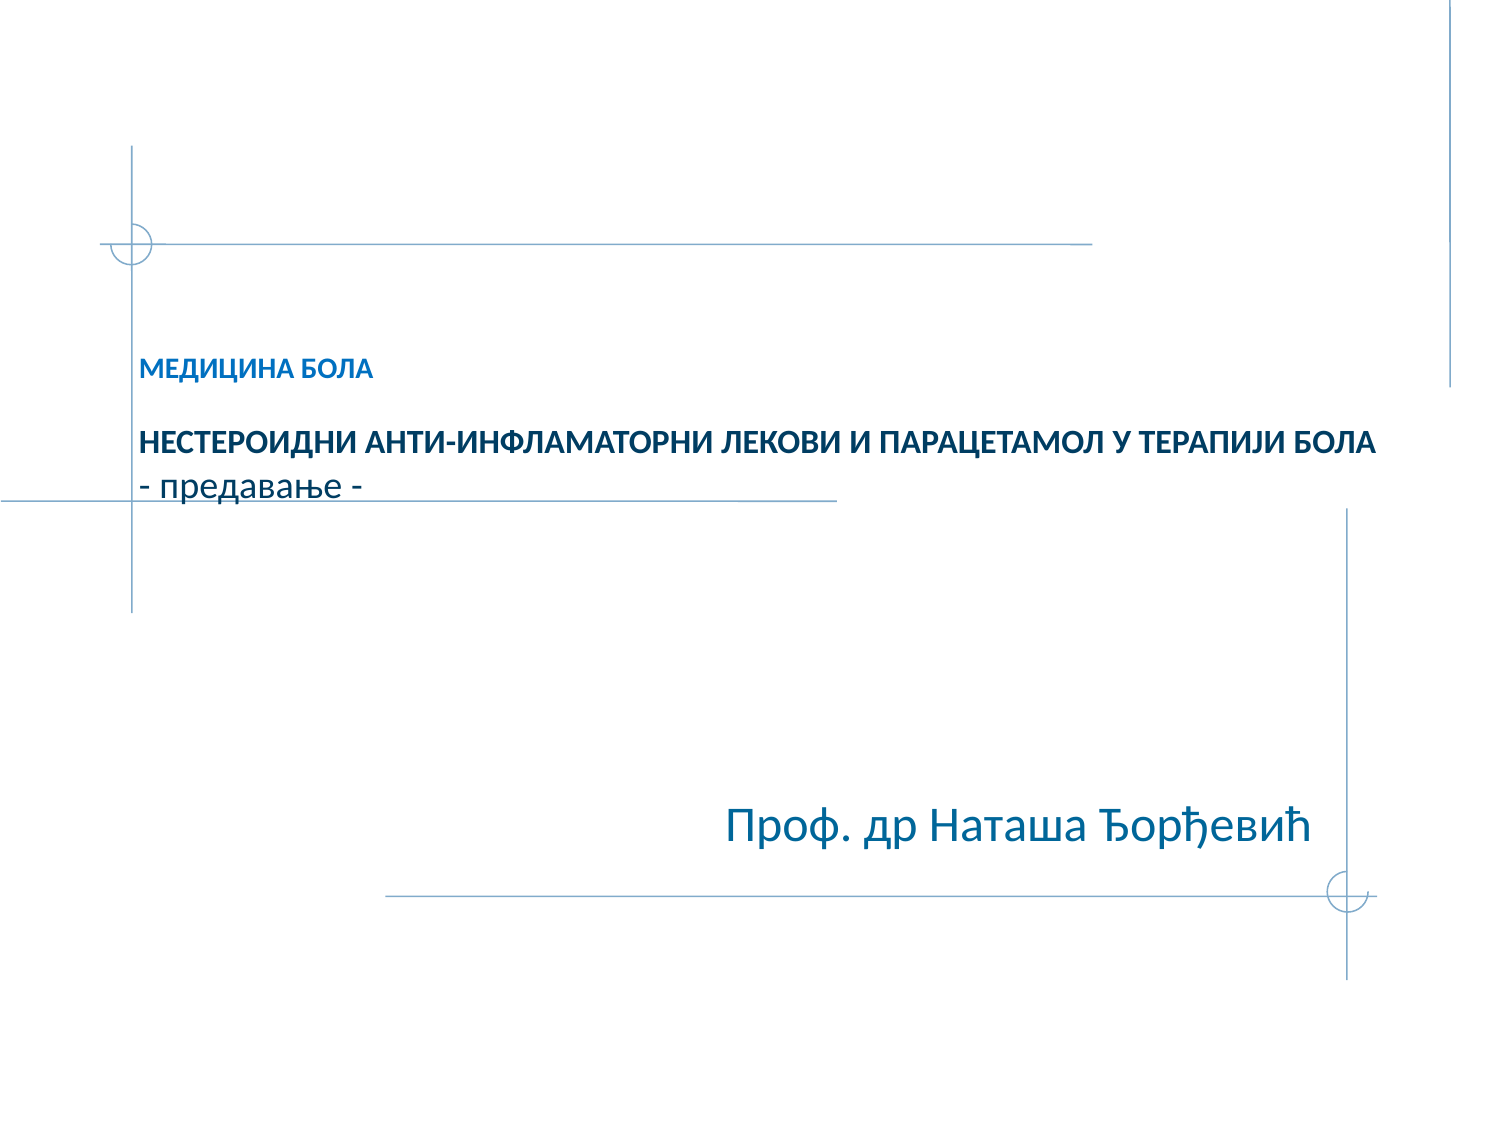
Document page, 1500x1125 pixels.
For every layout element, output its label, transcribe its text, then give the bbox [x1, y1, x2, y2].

subtitle Проф. др Наташа Ђорђевић [277, 574, 1328, 862]
title МЕДИЦИНА БОЛА НЕСТЕРОИДНИ АНТИ-ИНФЛАМАТОРНИ ЛЕКОВИ И ПАРАЦЕТАМОЛ У ТЕРАПИЈИ БОЛА - предавање - [123, 326, 1400, 514]
